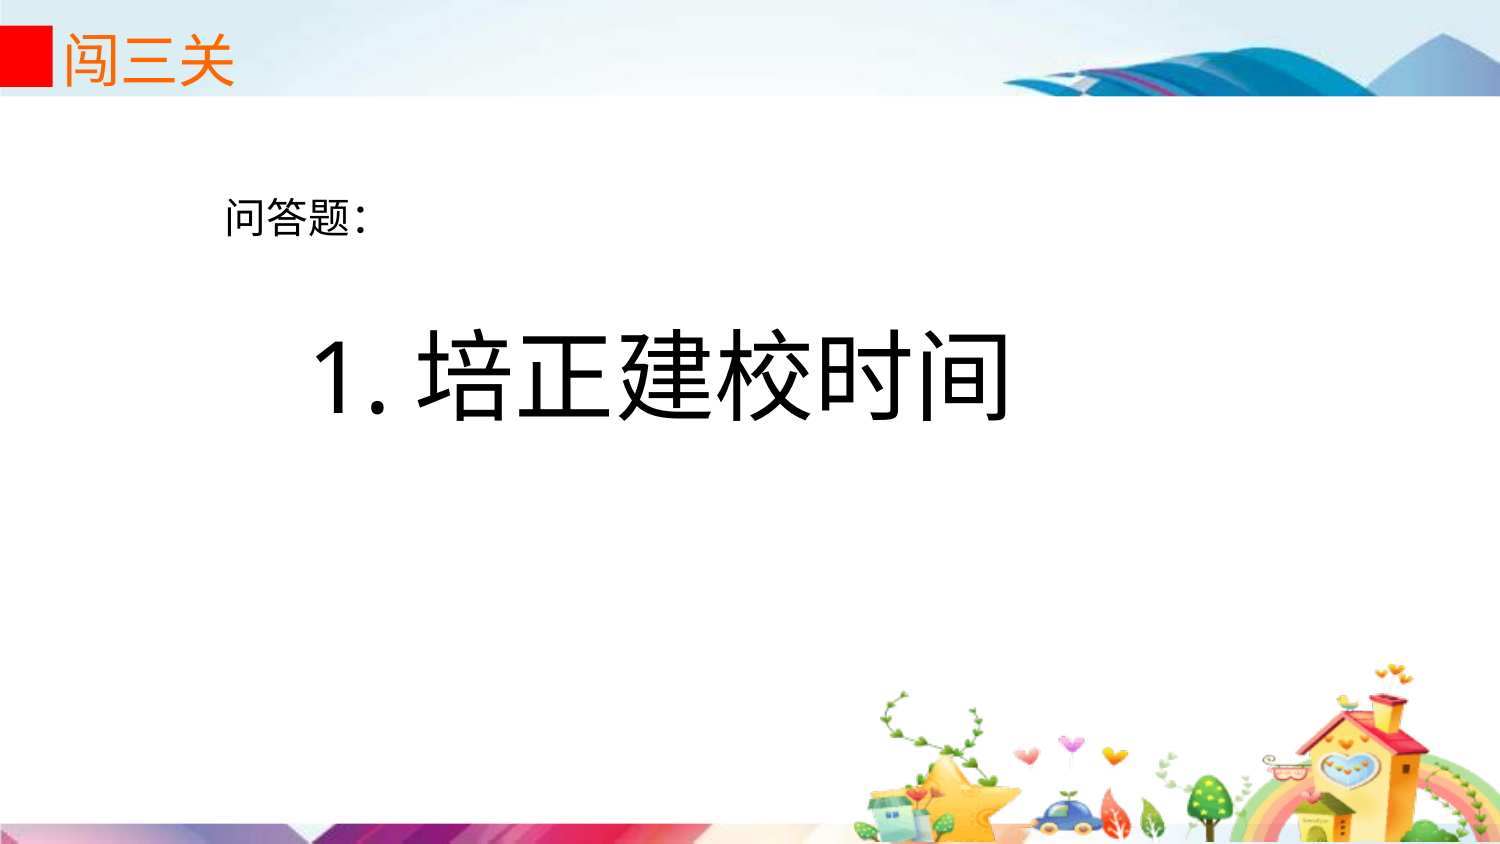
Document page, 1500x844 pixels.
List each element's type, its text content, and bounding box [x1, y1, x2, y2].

picture [0, 664, 1500, 844]
text_box 1.培正建校时间 [153, 306, 1169, 441]
picture [0, 87, 47, 96]
picture [0, 0, 1500, 96]
text_box 闯三关 [47, 16, 253, 102]
picture [1189, 88, 1203, 96]
text_box 问答题： [210, 184, 407, 250]
